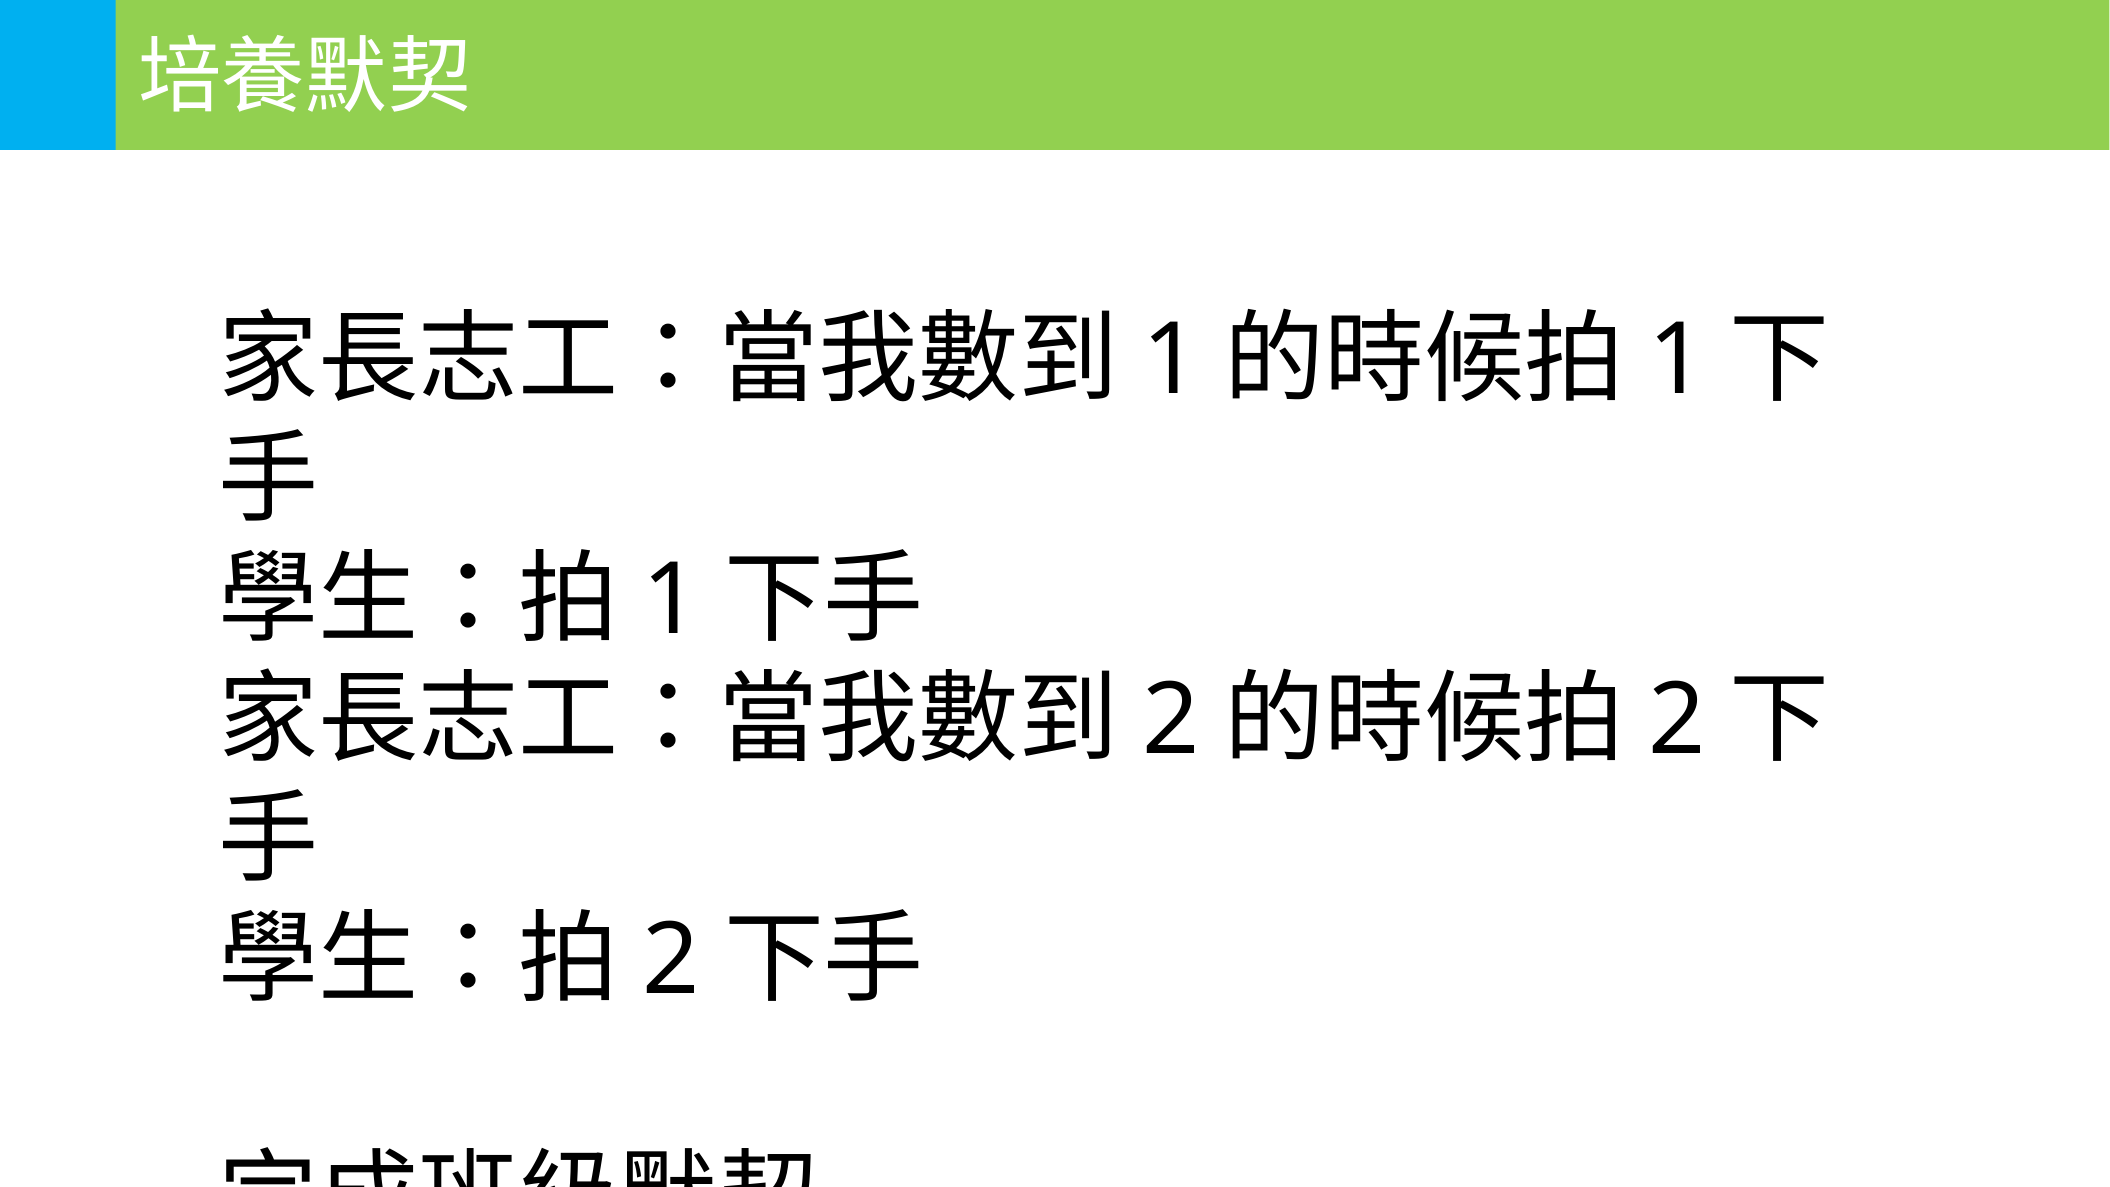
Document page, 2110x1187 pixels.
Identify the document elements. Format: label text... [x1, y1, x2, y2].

text_box 家長志工：當我數到1的時候拍1下手 學生：拍1下手 家長志工：當我數到2的時候拍2下手 學生：拍2下手 完成班級默契 [204, 286, 1929, 1187]
text_box 培養默契 [123, 14, 487, 130]
